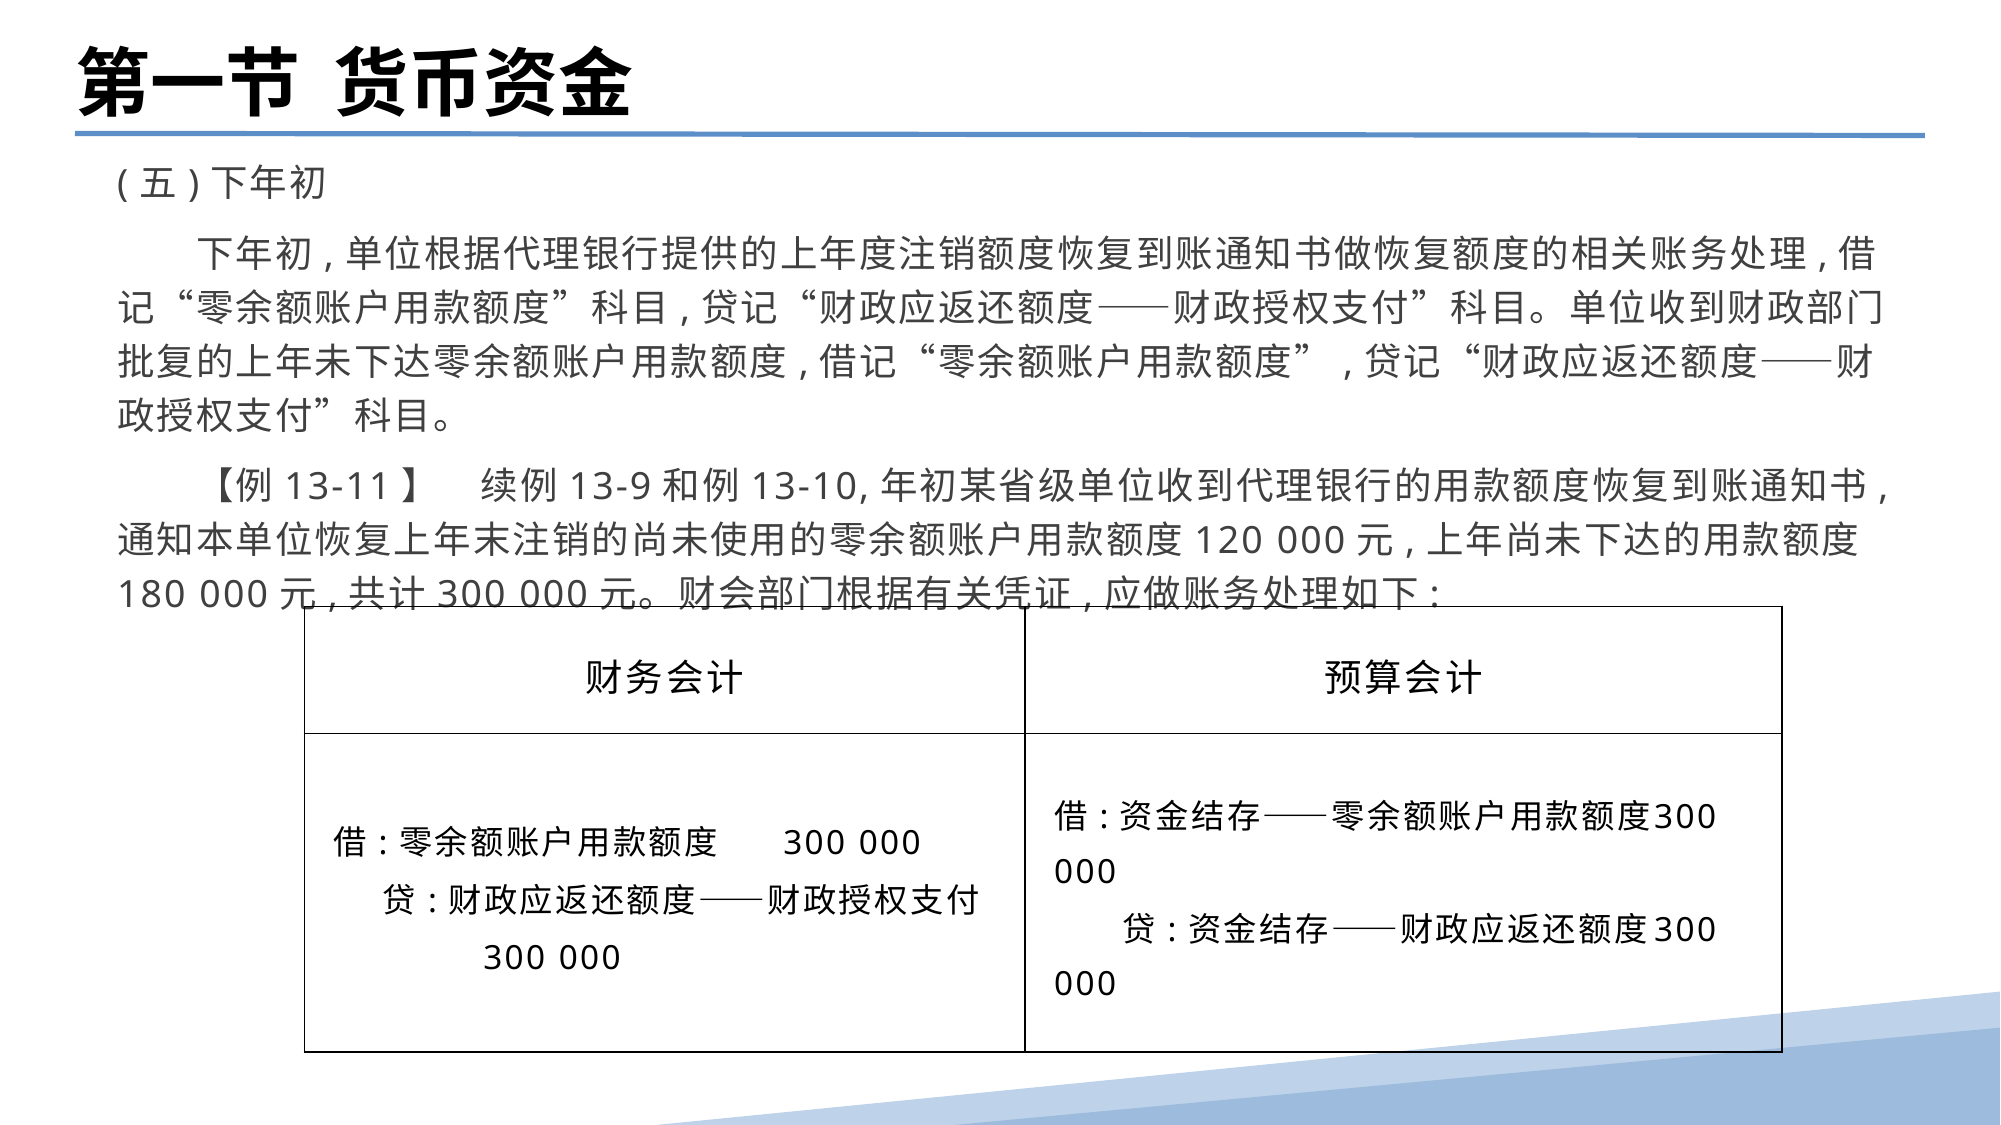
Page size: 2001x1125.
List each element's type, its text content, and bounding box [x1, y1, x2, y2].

table_cell 借:资金结存——零余额账户用款额度 300 000 贷:资金结存——财政应返还额度 300 000 [1026, 734, 1781, 991]
table_cell 借:零余额账户用款额度 300 000 贷:财政应返还额度——财政授权支付 300 000 [305, 734, 1024, 1051]
text_box (五)下年初 下年初,单位根据代理银行提供的上年度注销额度恢复到账通知书做恢复额度的相关账务处理,借记“零余额账户用款额度”科目,贷记“财政应返还额度——财政授权支付”科目。单位收到财政部门批复的上年未下达零余额账户用款额度,借记“零余额账户用款额度”,贷记“财政应返还额度——财政授权支付”科目。 【例13-11】 续例13-9和例13-10,年初某省级单位收到代理银行的用款额度恢复到账通知书,通知本单位恢复上年末注销的尚未使用的零余额账户用款额度120 000元,上年尚未下达的用款额度180 000元,共计300 000元。财会部门根据有关凭证,应做账务处理如下: [106, 137, 1925, 628]
text_box 第一节 货币资金 [75, 24, 1925, 125]
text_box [656, 991, 2000, 1125]
table_header 预算会计 [1026, 607, 1781, 733]
table_header 财务会计 [305, 607, 1024, 733]
